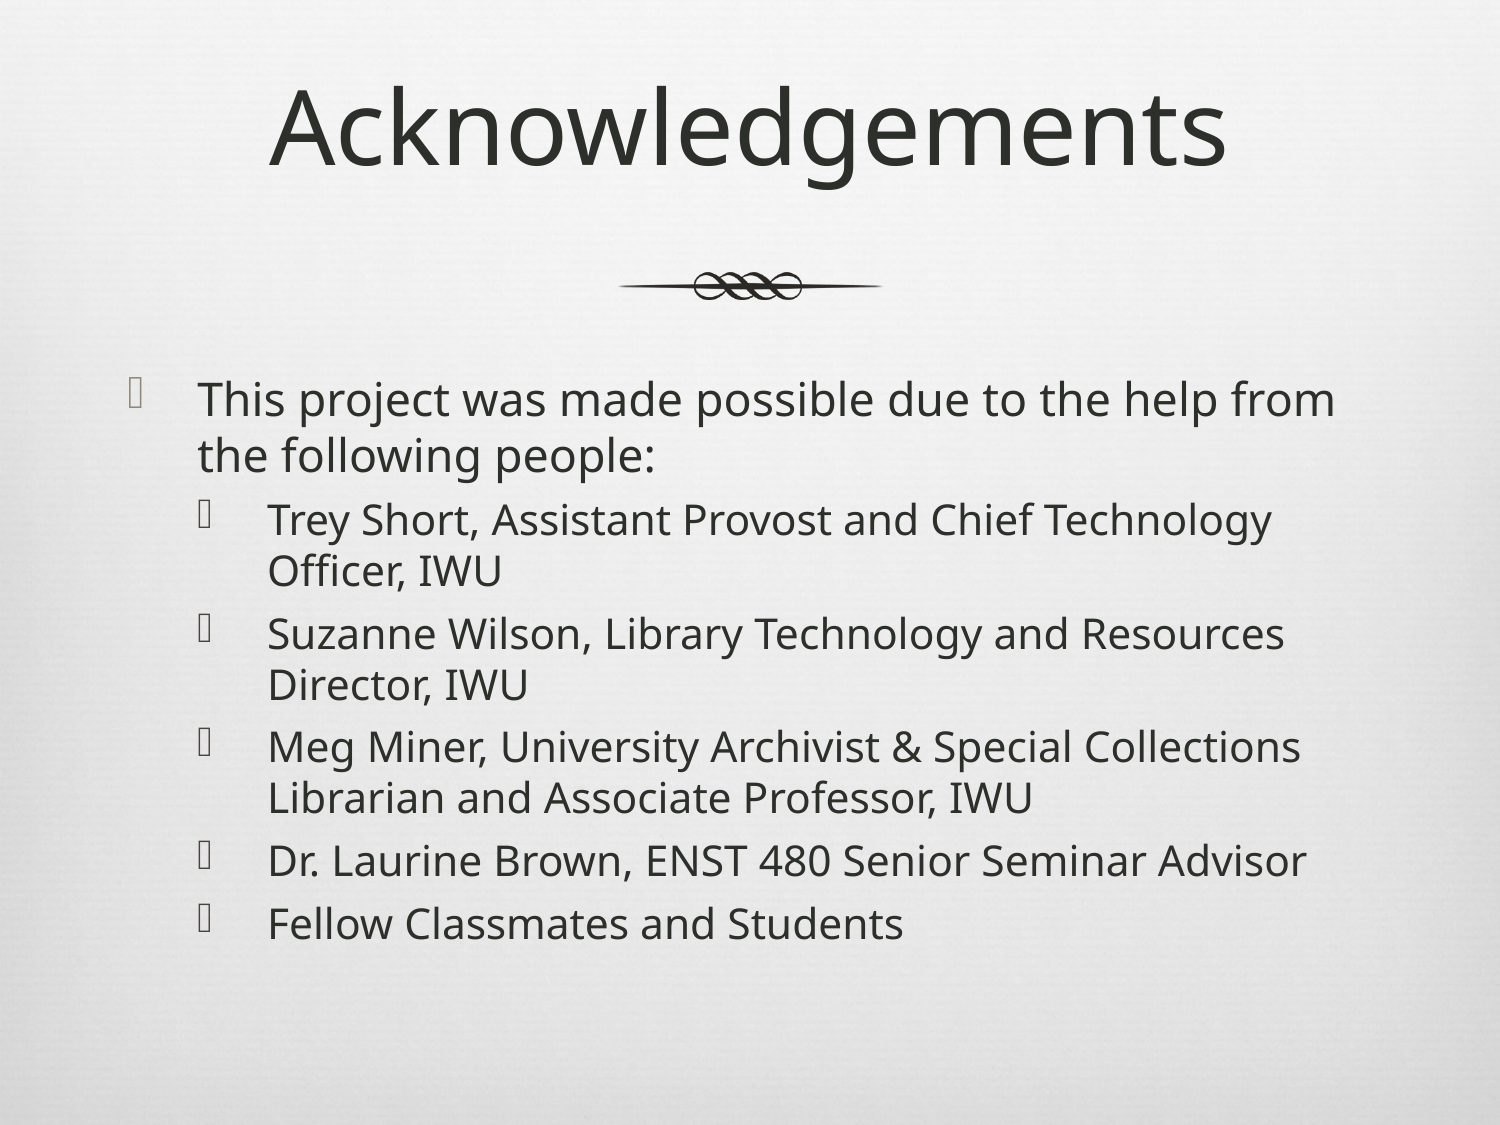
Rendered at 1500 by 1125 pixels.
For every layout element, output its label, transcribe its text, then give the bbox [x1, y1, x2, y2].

list This project was made possible due to the help from the following people: Trey Short, Assistant Provost and Chief Technology Officer, IWU Suzanne Wilson, Library Technology and Resources Director, IWU Meg Miner, University Archivist & Special Collections Librarian and Associate Professor, IWU Dr. Laurine Brown, ENST 480 Senior Seminar Advisor Fellow Classmates and Students [112, 362, 1388, 963]
title Acknowledgements [112, 11, 1388, 236]
picture [615, 272, 885, 300]
